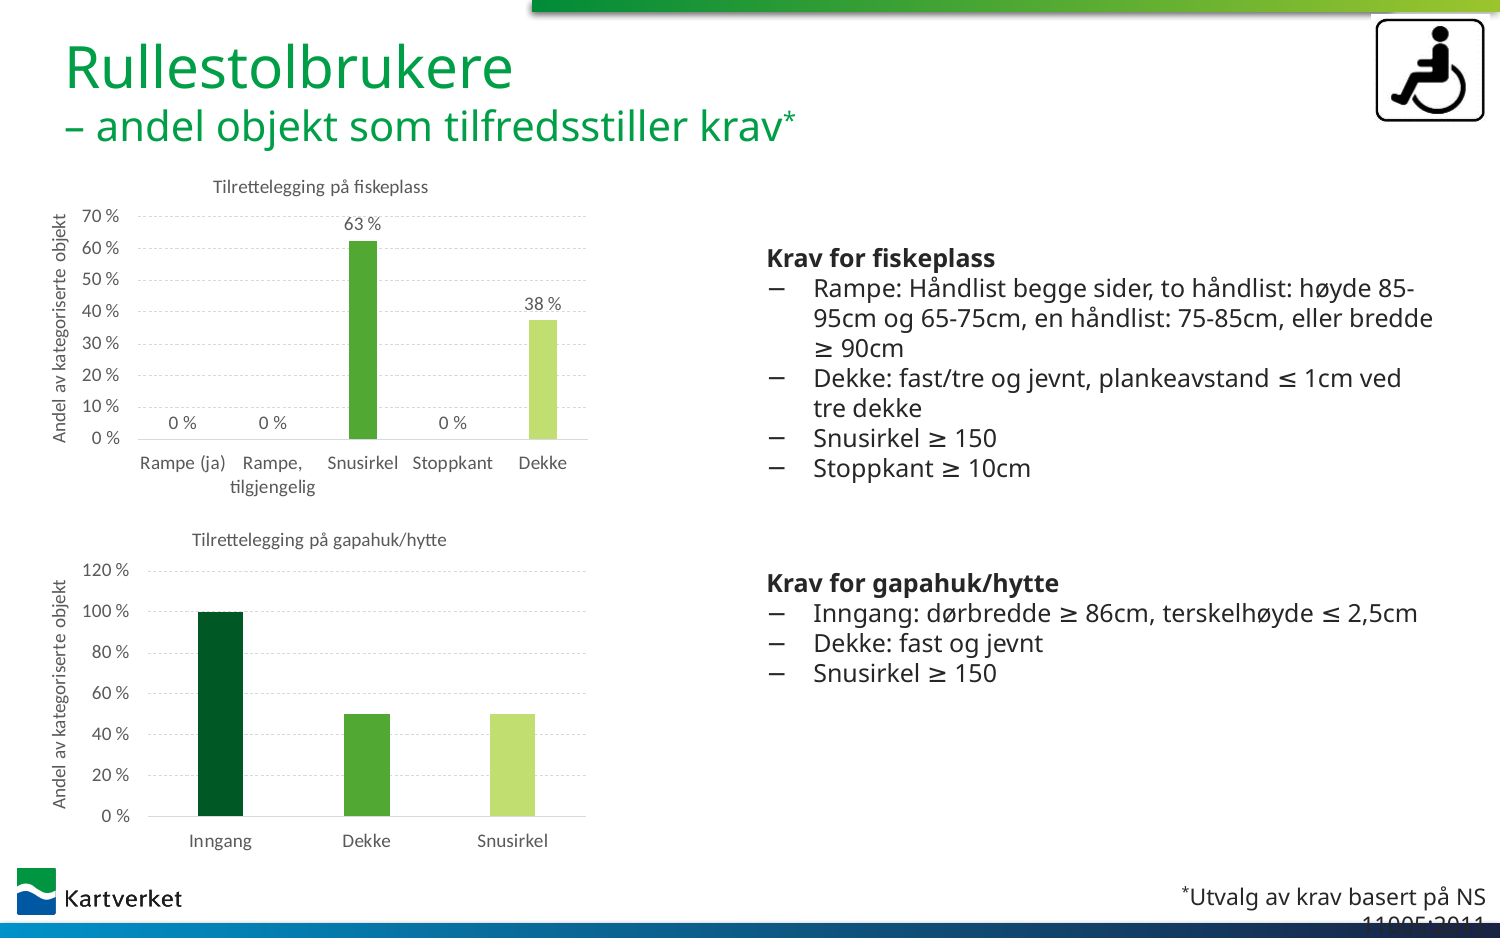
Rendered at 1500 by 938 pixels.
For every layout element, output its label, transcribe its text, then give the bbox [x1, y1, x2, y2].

text_box Rullestolbrukere – andel objekt som tilfredsstiller krav* [49, 29, 1431, 158]
picture [1371, 13, 1491, 127]
text_box Krav for fiskeplass Rampe: Håndlist begge sider, to håndlist: høyde 85-95cm og 65-75cm, en håndlist: 75-85cm, eller bredde ≥ 90cm Dekke: fast/tre og jevnt, plankeavstand ≤ 1cm ved tre dekke Snusirkel ≥ 150 Stoppkant ≥ 10cm [751, 235, 1452, 490]
picture [41, 520, 597, 859]
picture [41, 166, 599, 505]
text_box Krav for gapahuk/hytte Inngang: dørbredde ≥ 86cm, terskelhøyde ≤ 2,5cm Dekke: fast og jevnt Snusirkel ≥ 150 [751, 560, 1452, 695]
text_box *Utvalg av krav basert på NS 11005:2011 [1068, 873, 1500, 938]
